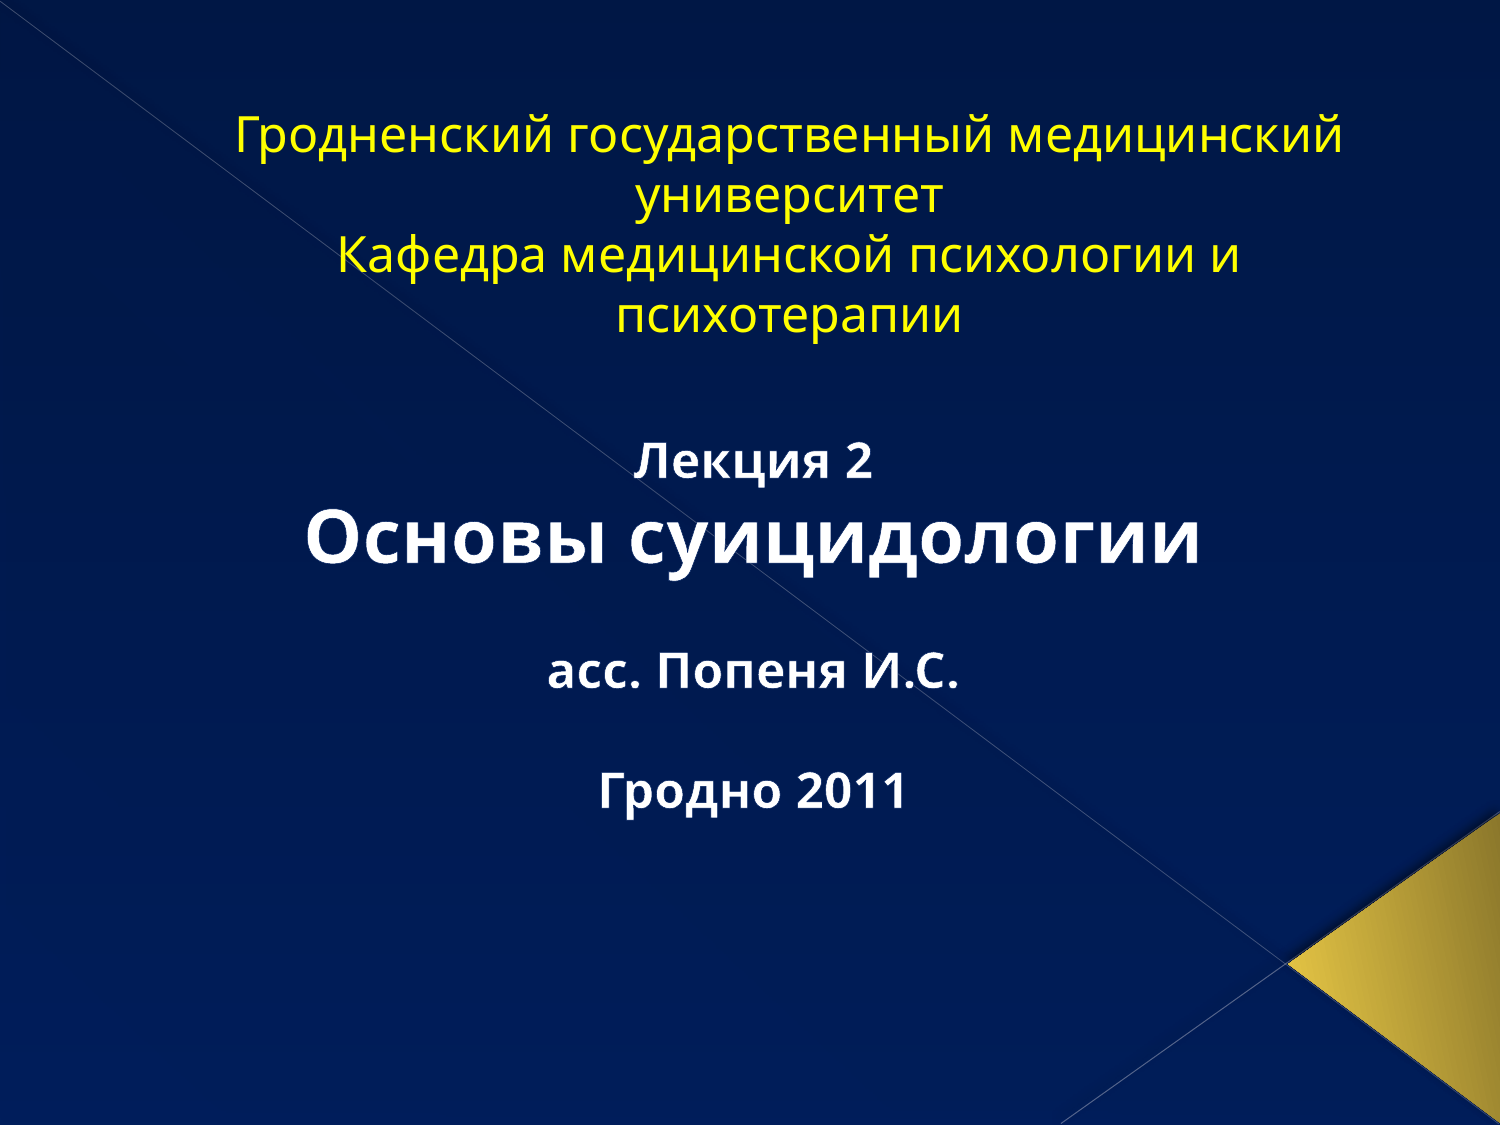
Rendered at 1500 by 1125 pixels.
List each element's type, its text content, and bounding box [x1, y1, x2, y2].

subtitle Лекция 2 Основы суицидологии асс. Попеня И.С. Гродно 2011 [75, 420, 1438, 1059]
title Гродненский государственный медицинский университет Кафедра медицинской психологии и психотерапии [112, 78, 1388, 350]
